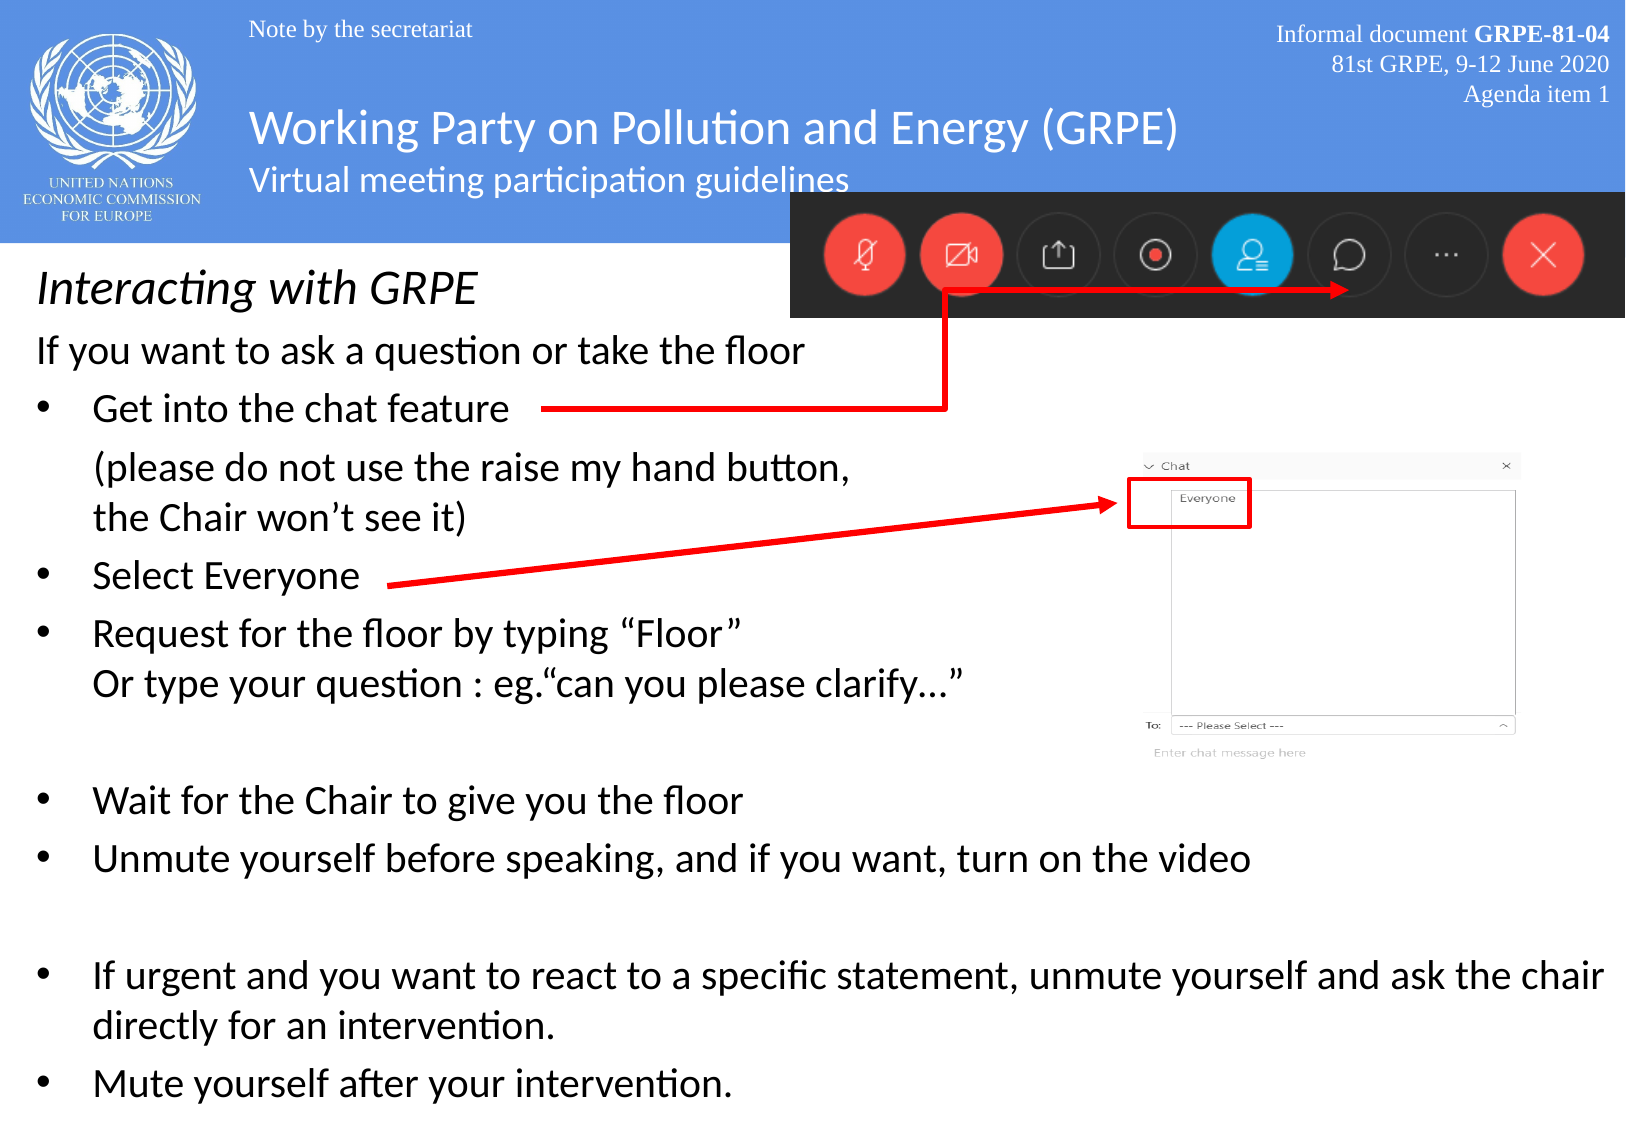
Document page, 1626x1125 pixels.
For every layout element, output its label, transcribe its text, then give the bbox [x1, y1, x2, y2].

text_box [1127, 477, 1137, 529]
text_box Note by the secretariat [233, 4, 697, 50]
list Interacting with GRPE If you want to ask a question or take the floor Get into the chat feature (please do not use the raise my hand button, the Chair won’t see it) Select Everyone Request for the floor by typing “Floor” Or type your question : eg.“can you please clarify…” Wait for the Chair to give you the floor Unmute yourself before speaking, and if you want, turn on the video If urgent and you want to react to a specific statement, unmute yourself and ask the chair directly for an intervention. Mute yourself after your intervention. [21, 246, 1625, 1121]
picture [0, 0, 1626, 1125]
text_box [387, 502, 1118, 587]
title Working Party on Pollution and Energy (GRPE) Virtual meeting participation guidelines [234, 48, 1593, 247]
text_box Informal document GRPE-81-04 81st GRPE, 9-12 June 2020 Agenda item 1 [1073, 10, 1625, 115]
picture [1142, 445, 1522, 776]
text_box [540, 289, 1350, 410]
